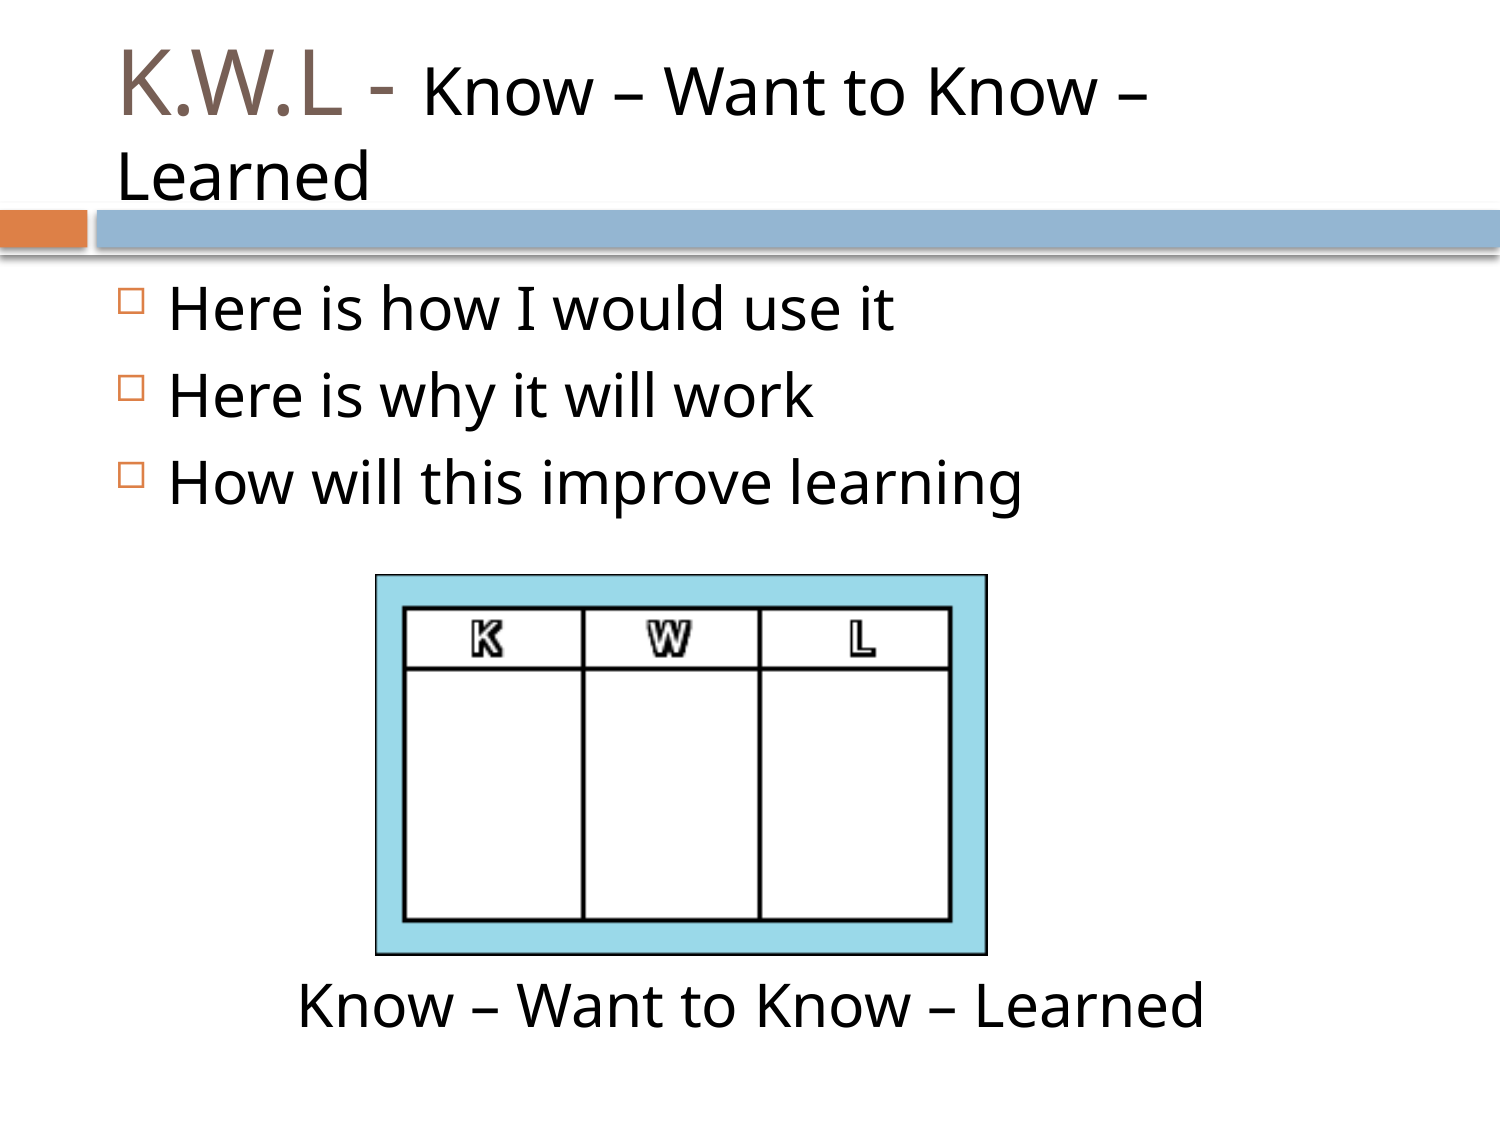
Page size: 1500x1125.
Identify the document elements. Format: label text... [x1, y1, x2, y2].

title K.W.L - Know – Want to Know – Learned [100, 37, 1438, 200]
list Here is how I would use it Here is why it will work How will this improve learning Know – Want to Know – Learned [100, 262, 1438, 1050]
picture [374, 574, 988, 956]
